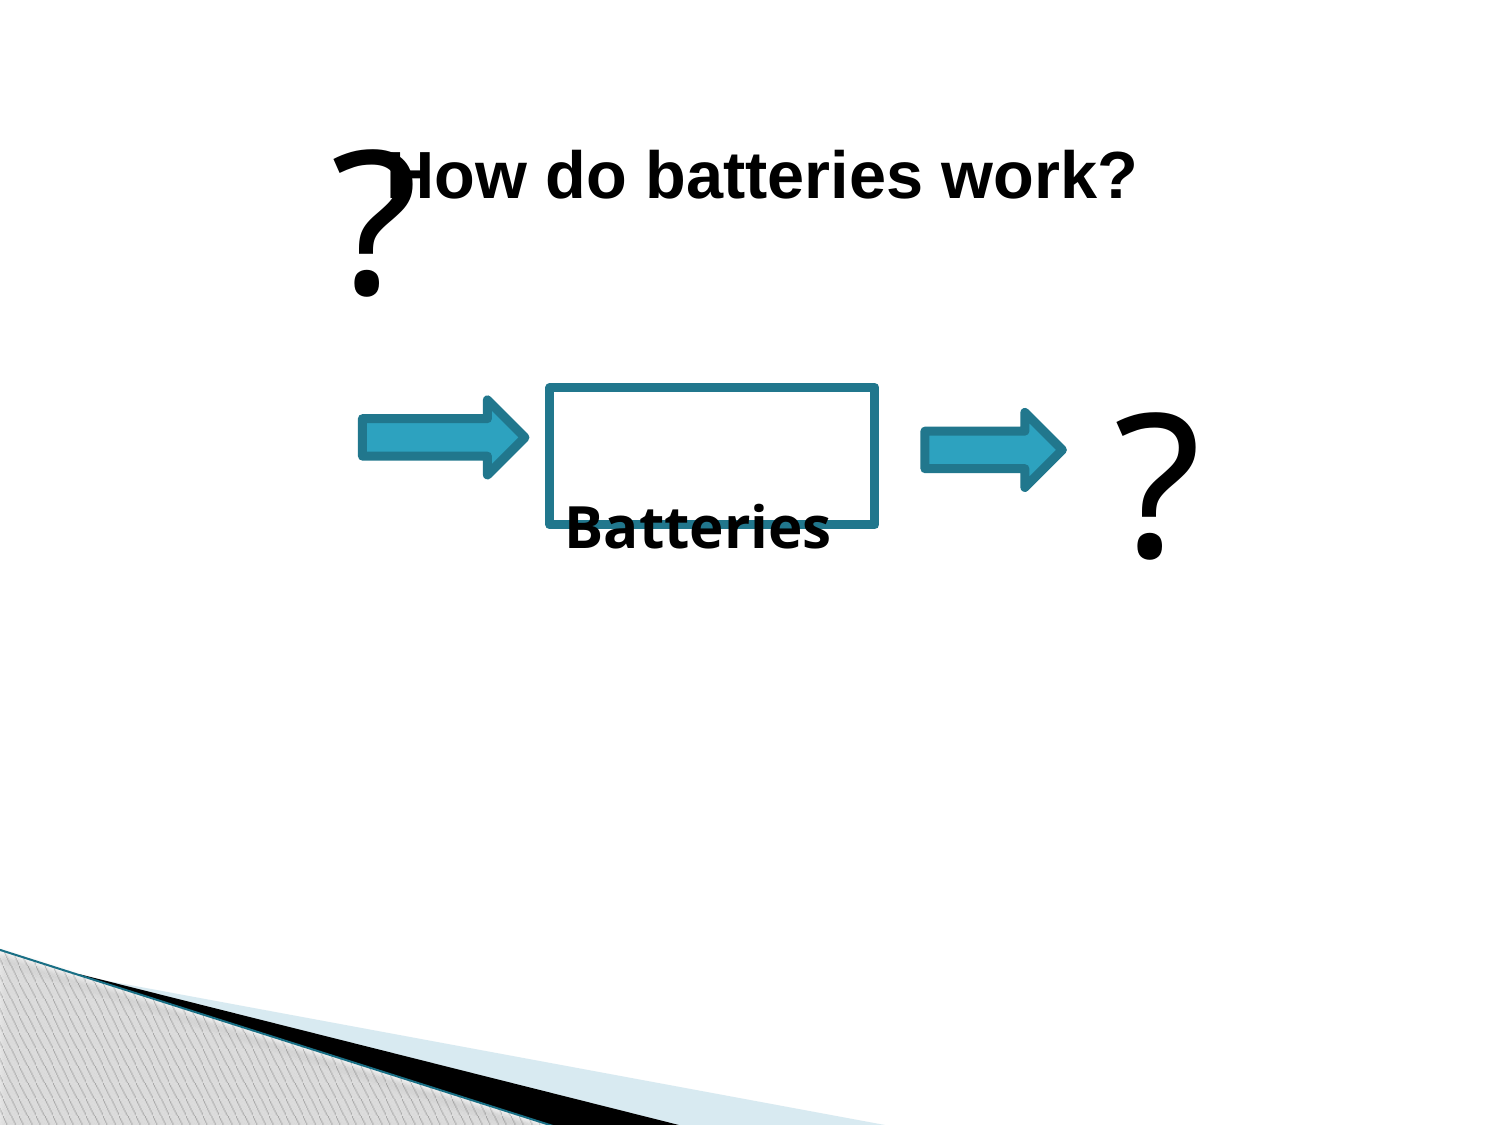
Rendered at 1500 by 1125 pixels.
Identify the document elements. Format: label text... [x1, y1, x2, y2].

text_box [545, 383, 879, 529]
text_box [920, 407, 1067, 492]
text_box Batteries [549, 412, 875, 568]
text_box How do batteries work? [438, 124, 1313, 220]
text_box ? [212, 87, 438, 343]
text_box [357, 395, 530, 480]
text_box ? [1099, 349, 1325, 605]
